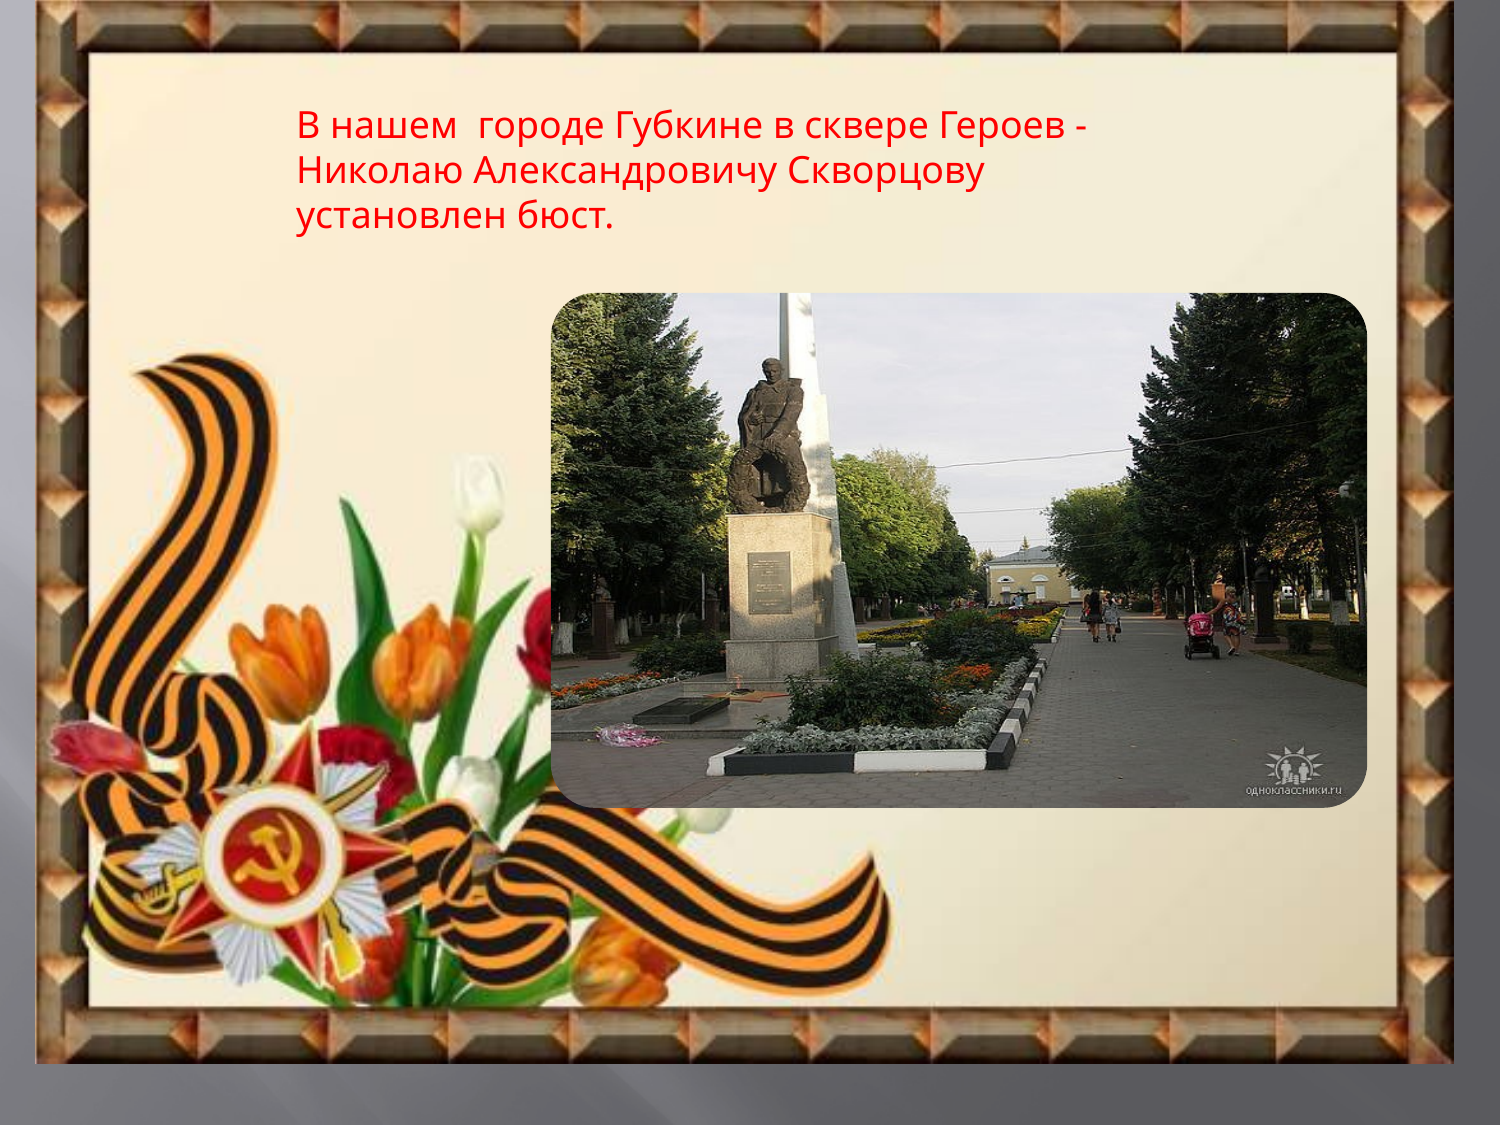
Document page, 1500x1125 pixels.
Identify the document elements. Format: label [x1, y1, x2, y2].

picture [34, 0, 1454, 1064]
